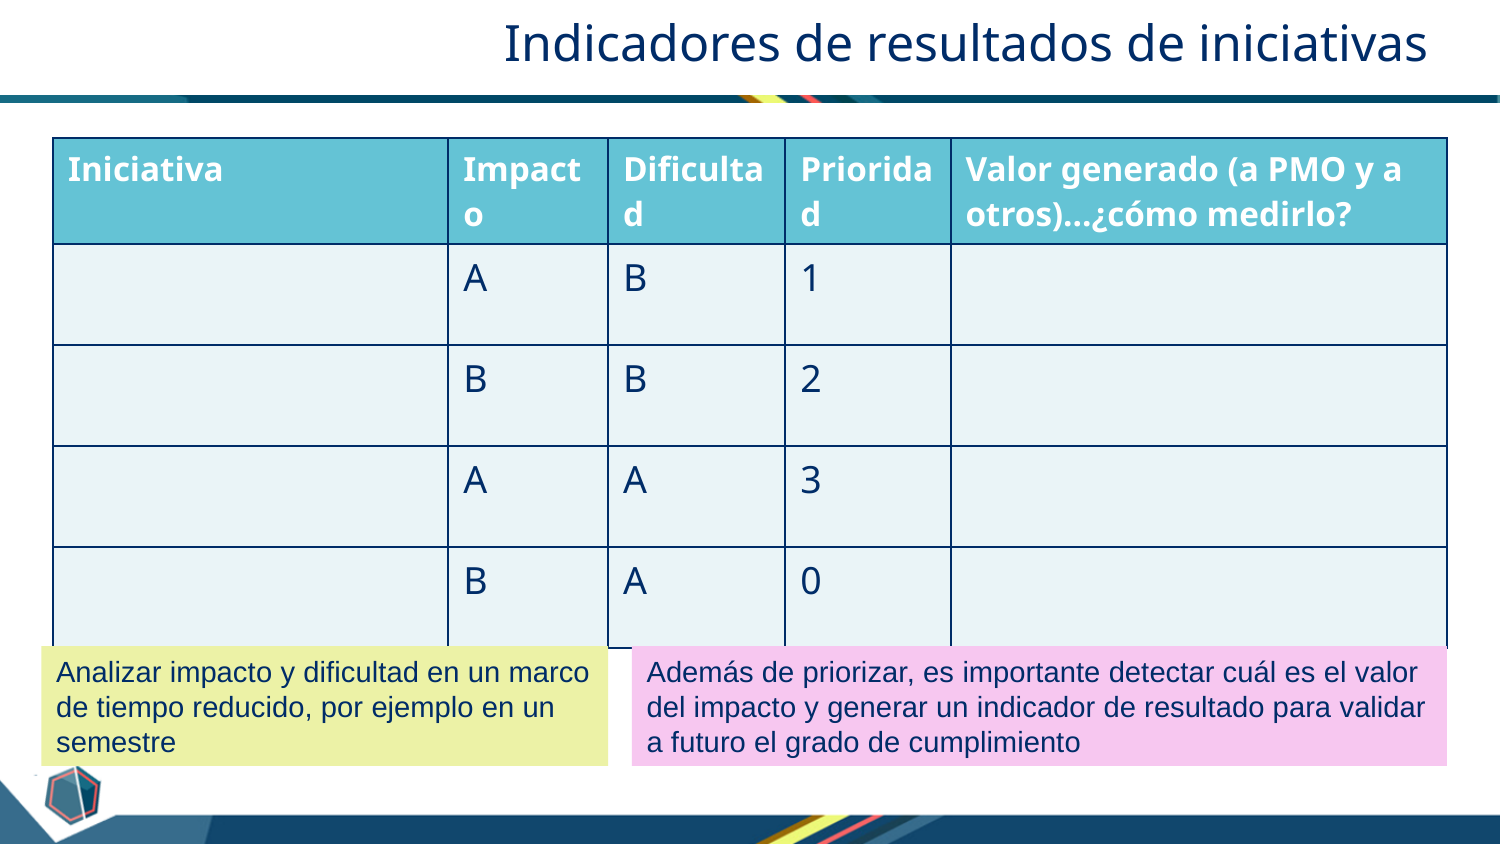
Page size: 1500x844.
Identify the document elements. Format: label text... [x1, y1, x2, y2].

table_cell A [609, 447, 784, 546]
table_cell A [449, 447, 607, 546]
table_cell A [449, 245, 607, 344]
table_cell [54, 245, 447, 344]
table_cell 3 [786, 447, 950, 546]
table_cell [952, 245, 1446, 344]
table_cell [952, 346, 1446, 445]
table_header Valor generado (a PMO y a otros)…¿cómo medirlo? [952, 139, 1446, 243]
table_cell 1 [786, 245, 950, 344]
table_header Iniciativa [54, 139, 447, 243]
text_box Indicadores de resultados de iniciativas [490, 3, 1471, 80]
table_cell [54, 447, 447, 546]
table_cell B [609, 346, 784, 445]
table_cell 0 [786, 548, 950, 646]
table_cell B [449, 346, 607, 445]
table_cell [54, 346, 447, 445]
table_cell A [609, 548, 784, 647]
table_header Prioridad [786, 139, 950, 243]
picture [0, 0, 1500, 563]
table_cell B [449, 548, 607, 646]
text_box Analizar impacto y dificultad en un marco de tiempo reducido, por ejemplo en un semestre [41, 646, 609, 766]
table_cell [54, 548, 447, 646]
table_cell [952, 447, 1446, 546]
table_cell B [609, 245, 784, 344]
table_cell [952, 548, 1446, 646]
table_cell 2 [786, 346, 950, 445]
text_box Además de priorizar, es importante detectar cuál es el valor del impacto y generar un indicador de resultado para validar a futuro el grado de cumplimiento [631, 646, 1447, 766]
picture [0, 694, 1500, 844]
table_header Impacto [449, 139, 607, 243]
table_header Dificultad [609, 139, 784, 243]
